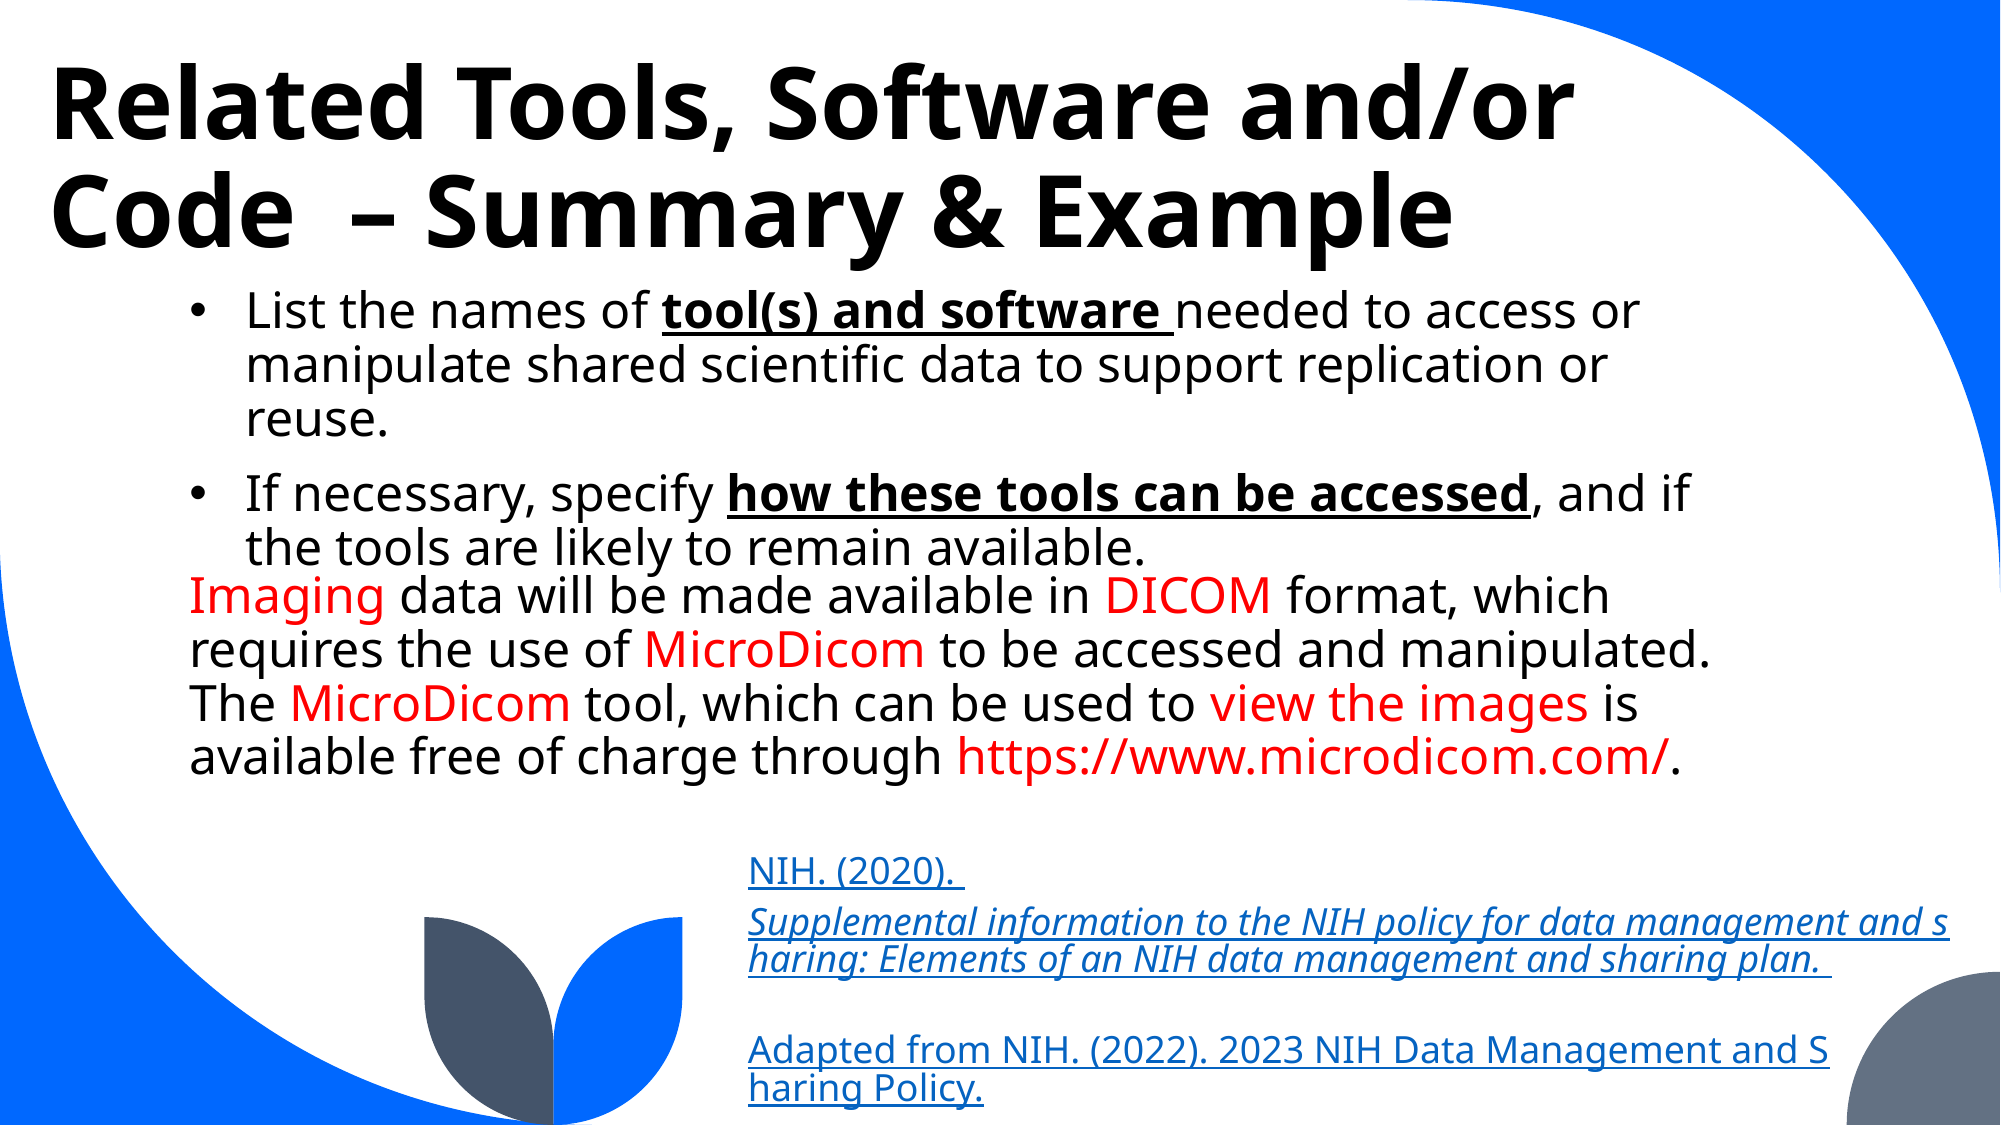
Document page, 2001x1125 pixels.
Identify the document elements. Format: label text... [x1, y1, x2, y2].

text_box NIH. (2020). Supplemental information to the NIH policy for data management and sharing: Elements of an NIH data management and sharing plan. [1761, 839, 1983, 956]
text_box Adapted from NIH. (2022). 2023 NIH Data Management and Sharing Policy. [733, 1018, 1852, 1085]
title Related Tools, Software and/or Code – Summary & Example [33, 149, 1761, 277]
list List the names of tool(s) and software needed to access or manipulate shared scientific data to support replication or reuse. If necessary, specify how these tools can be accessed, and if the tools are likely to remain available. [174, 278, 1761, 562]
text_box Imaging data will be made available in DICOM format, which requires the use of MicroDicom to be accessed and manipulated. The MicroDicom tool, which can be used to view the images is available free of charge through https://www.microdicom.com/. [174, 562, 1761, 1021]
